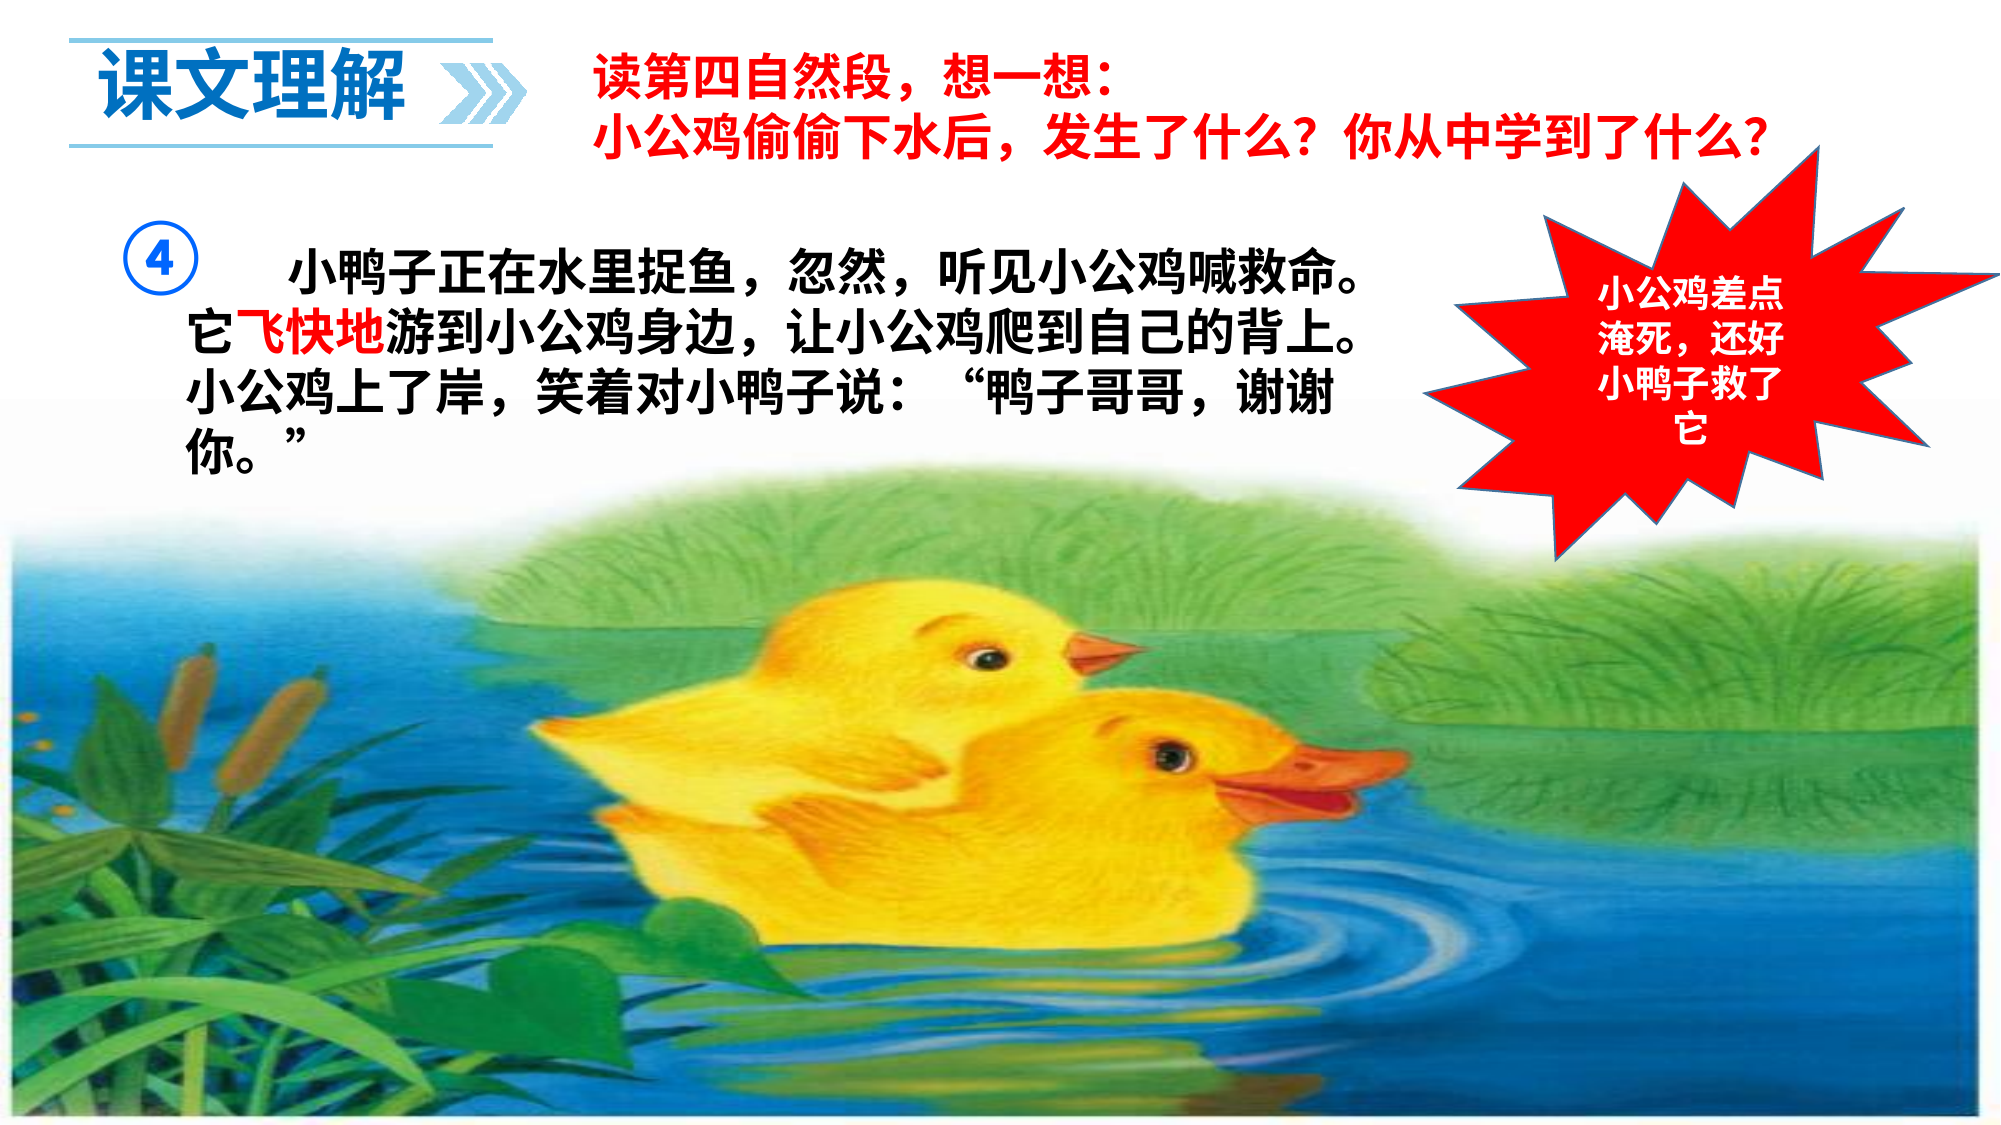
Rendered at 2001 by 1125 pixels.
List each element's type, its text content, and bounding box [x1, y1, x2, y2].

title 小鸭子正在水里捉鱼，忽然，听见小公鸡喊救命。它飞快地游到小公鸡身边，让小公鸡爬到自己的背上。小公鸡上了岸，笑着对小鸭子说：“鸭子哥哥，谢谢你。” [170, 155, 1412, 399]
text_box 小公鸡差点淹死，还好小鸭子救了它 [1421, 144, 2000, 399]
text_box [40, 28, 527, 148]
text_box 读第四自然段，想一想： 小公鸡偷偷下水后，发生了什么？你从中学到了什么？ [577, 38, 1937, 174]
text_box ④ [96, 198, 226, 304]
picture [0, 399, 2000, 1125]
